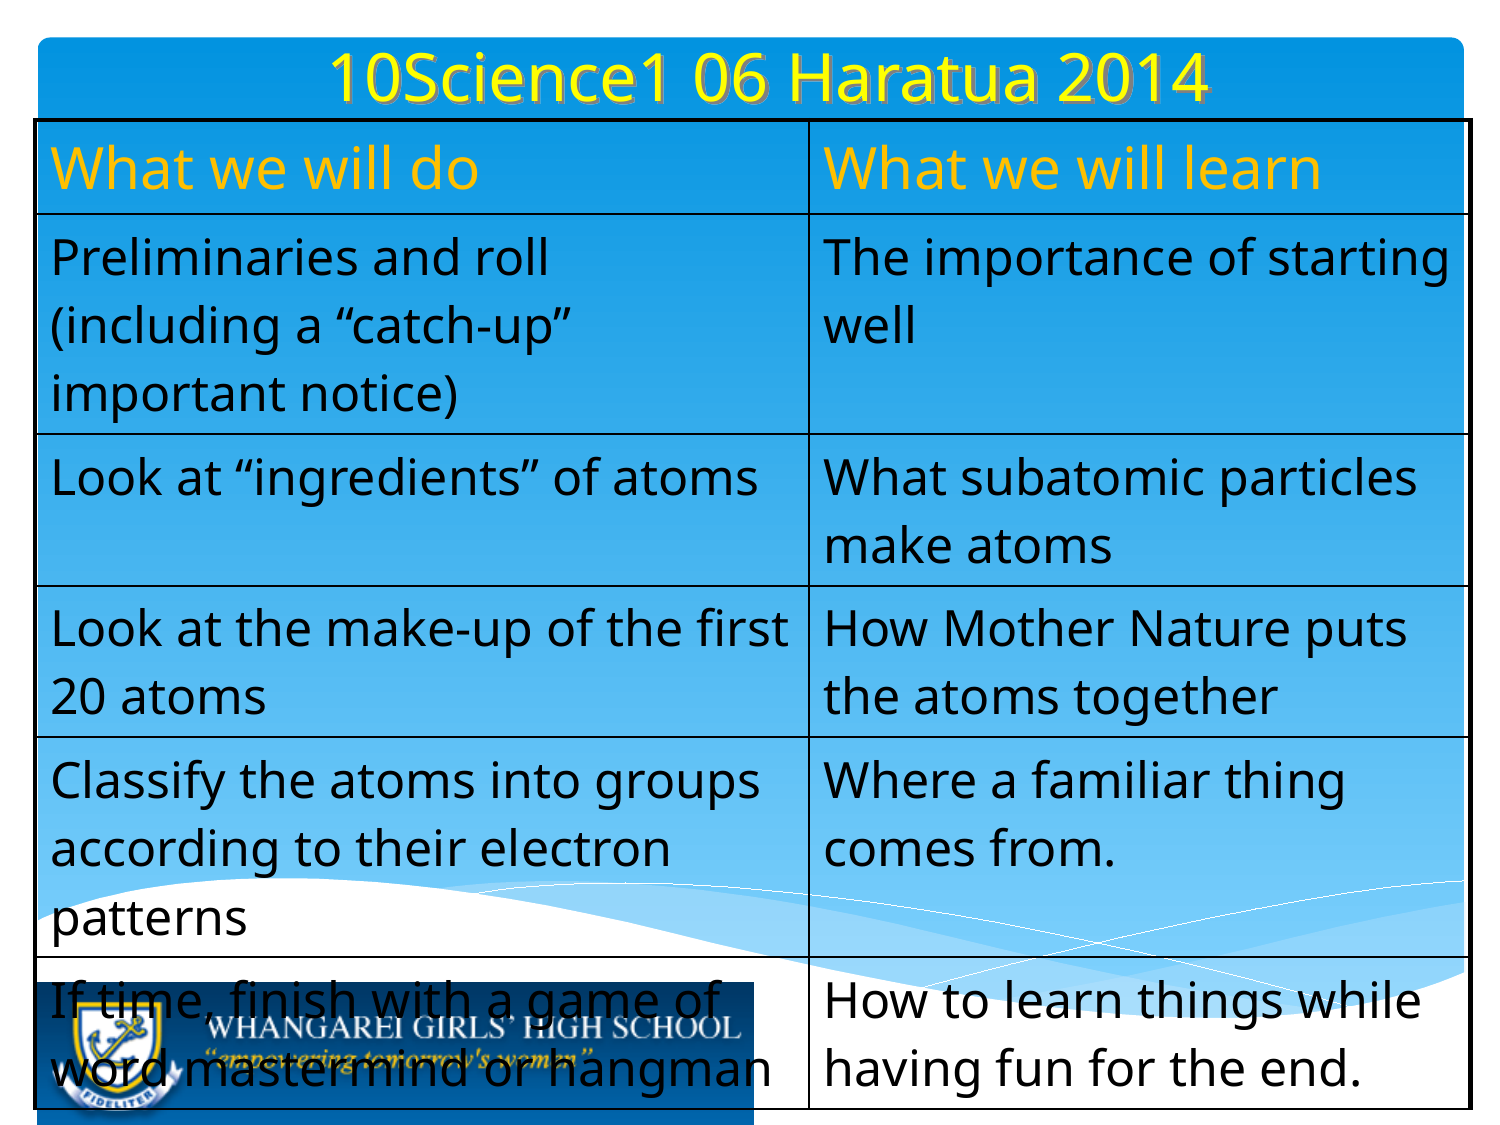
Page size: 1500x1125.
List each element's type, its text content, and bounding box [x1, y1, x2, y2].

table_cell If time, finish with a game of word mastermind or hangman [37, 958, 808, 1108]
table_cell Classify the atoms into groups according to their electron patterns [37, 738, 808, 956]
table_cell How Mother Nature puts the atoms together [810, 587, 1468, 736]
table_cell The importance of starting well [810, 215, 1468, 433]
table_cell Where a familiar thing comes from. [810, 738, 1468, 956]
picture [37, 982, 754, 1125]
table_header What we will learn [810, 122, 1468, 213]
table_cell Look at the make-up of the first 20 atoms [37, 587, 808, 736]
table_cell What subatomic particles make atoms [810, 435, 1468, 585]
table_cell Preliminaries and roll (including a “catch-up” important notice) [37, 215, 808, 433]
table_cell Look at “ingredients” of atoms [37, 435, 808, 585]
table_header What we will do [37, 122, 808, 213]
text_box 10Science1 06 Haratua 2014 [162, 24, 1375, 118]
table_cell How to learn things while having fun for the end. [810, 958, 1468, 1108]
